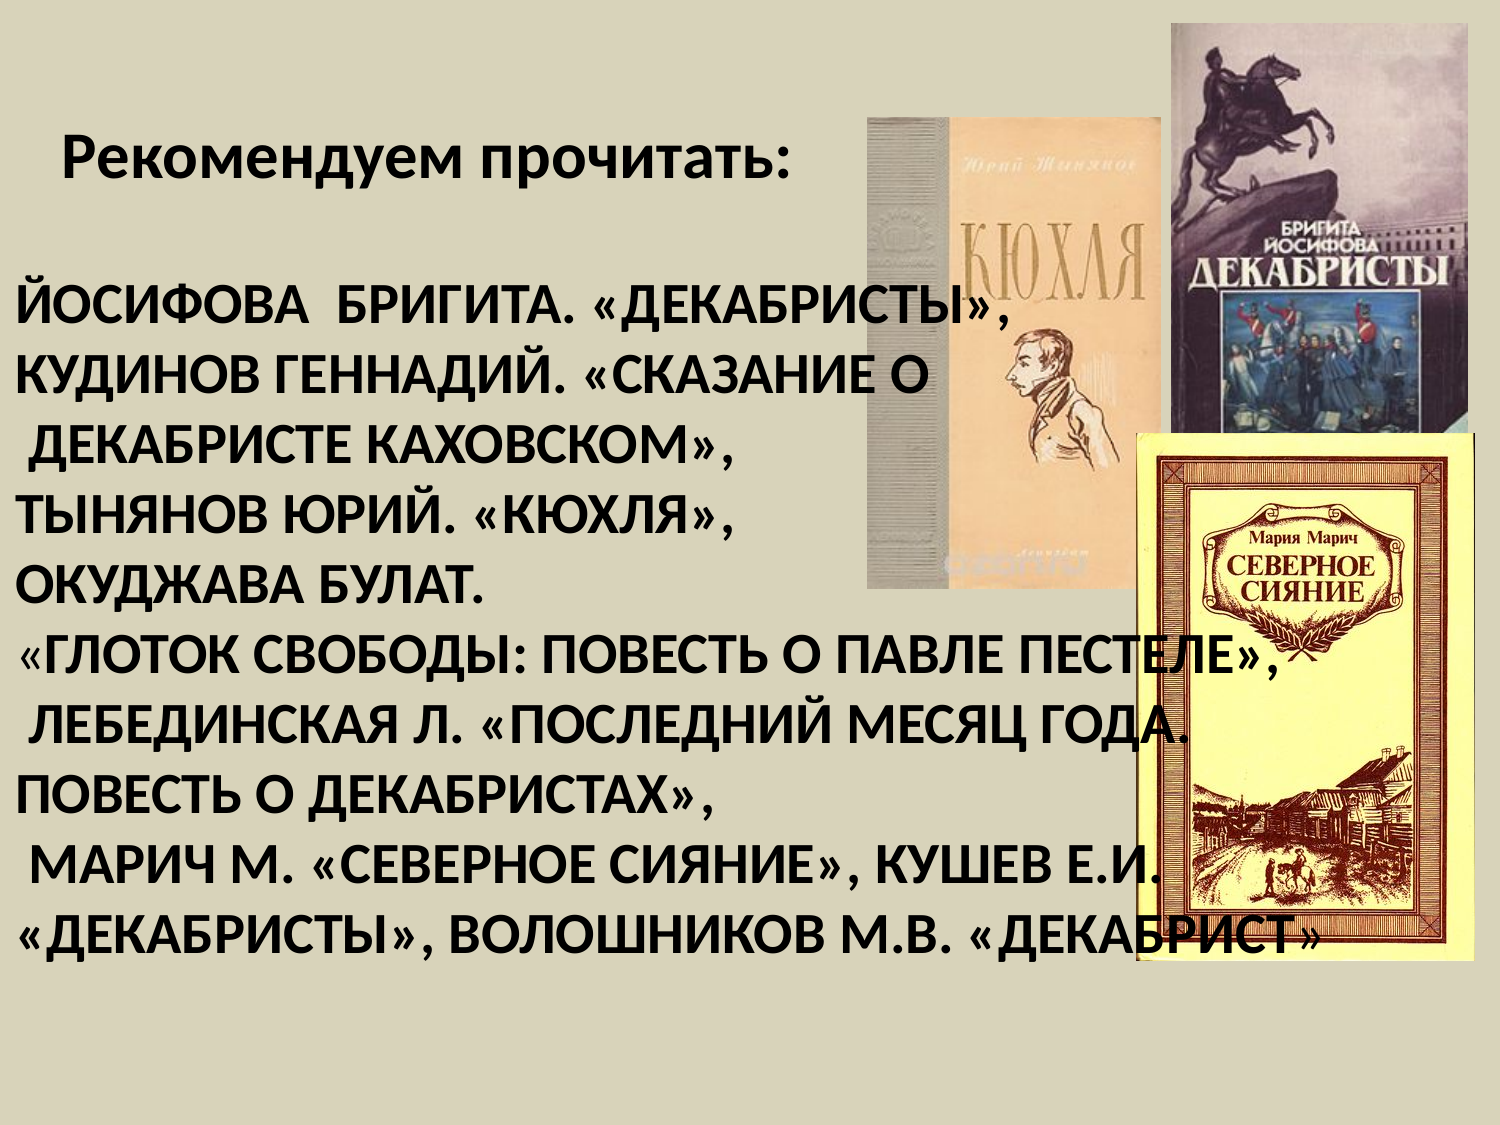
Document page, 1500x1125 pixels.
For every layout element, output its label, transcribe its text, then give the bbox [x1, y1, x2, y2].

picture [866, 23, 1476, 962]
list Рекомендуем прочитать: [46, 93, 1166, 200]
title Йосифова Бригита. «декабристы», кудинов Геннадий. «Сказание о декабристе Каховском», Тынянов Юрий. «Кюхля», окуджава булат. «Глоток свободы: Повесть о Павле Пестеле», Лебединская Л. «Последний месяц года. Повесть о декабристах», Марич М. «Северное сияние», Кушев Е.И. «Декабристы», Волошников М.В. «Декабрист» [0, 257, 1382, 1052]
